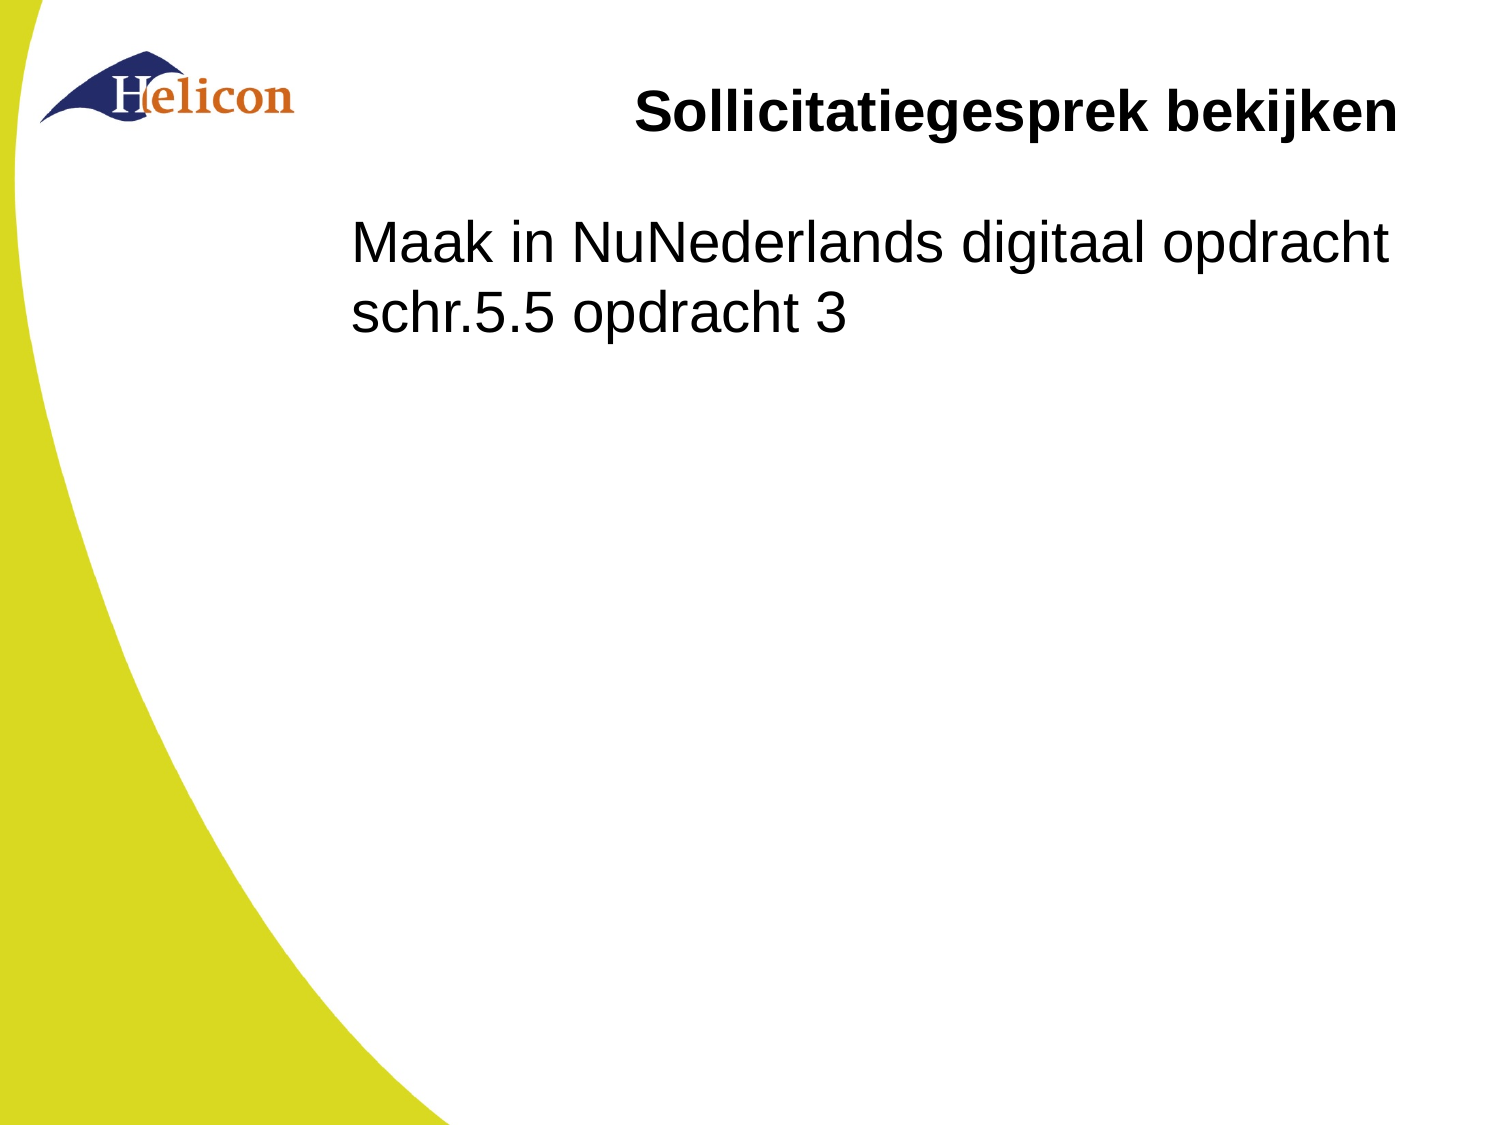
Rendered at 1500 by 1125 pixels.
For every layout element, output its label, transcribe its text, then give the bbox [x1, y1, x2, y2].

title Sollicitatiegesprek bekijken [324, 54, 1415, 161]
picture [0, 0, 1500, 1125]
list Maak in NuNederlands digitaal opdracht schr.5.5 opdracht 3 [336, 196, 1425, 1005]
